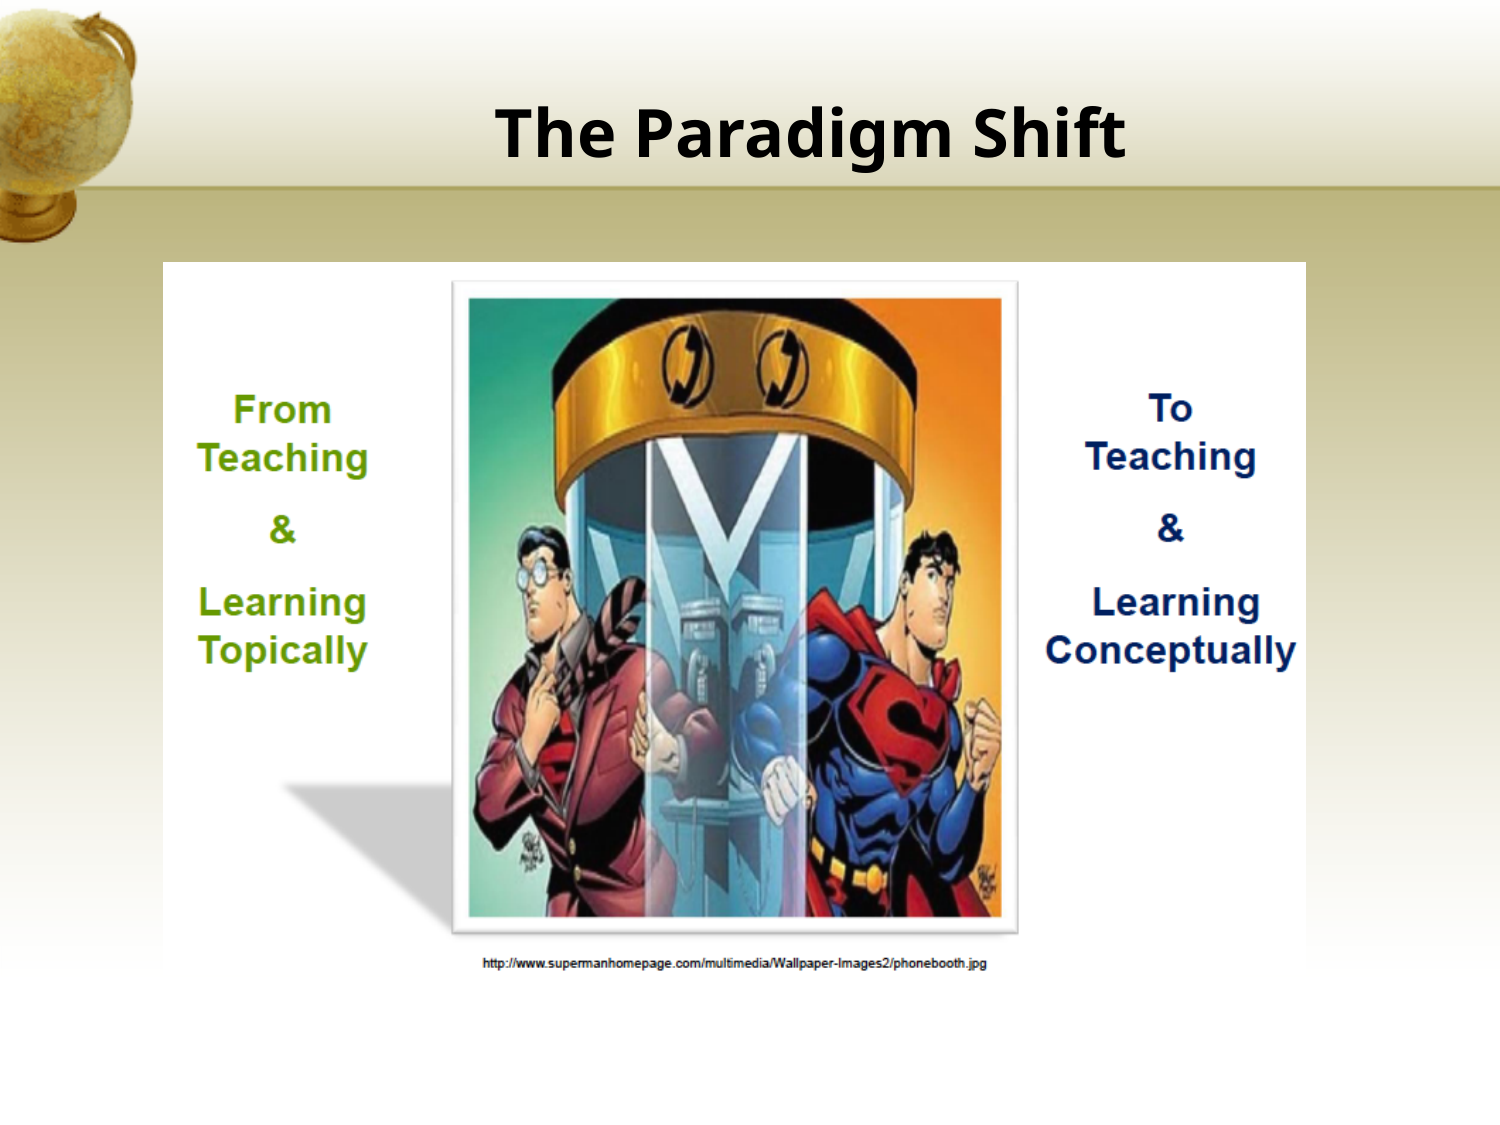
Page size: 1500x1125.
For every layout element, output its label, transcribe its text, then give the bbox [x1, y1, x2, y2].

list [74, 262, 1395, 976]
picture [0, 0, 1500, 1125]
title The Paradigm Shift [171, 36, 1436, 179]
